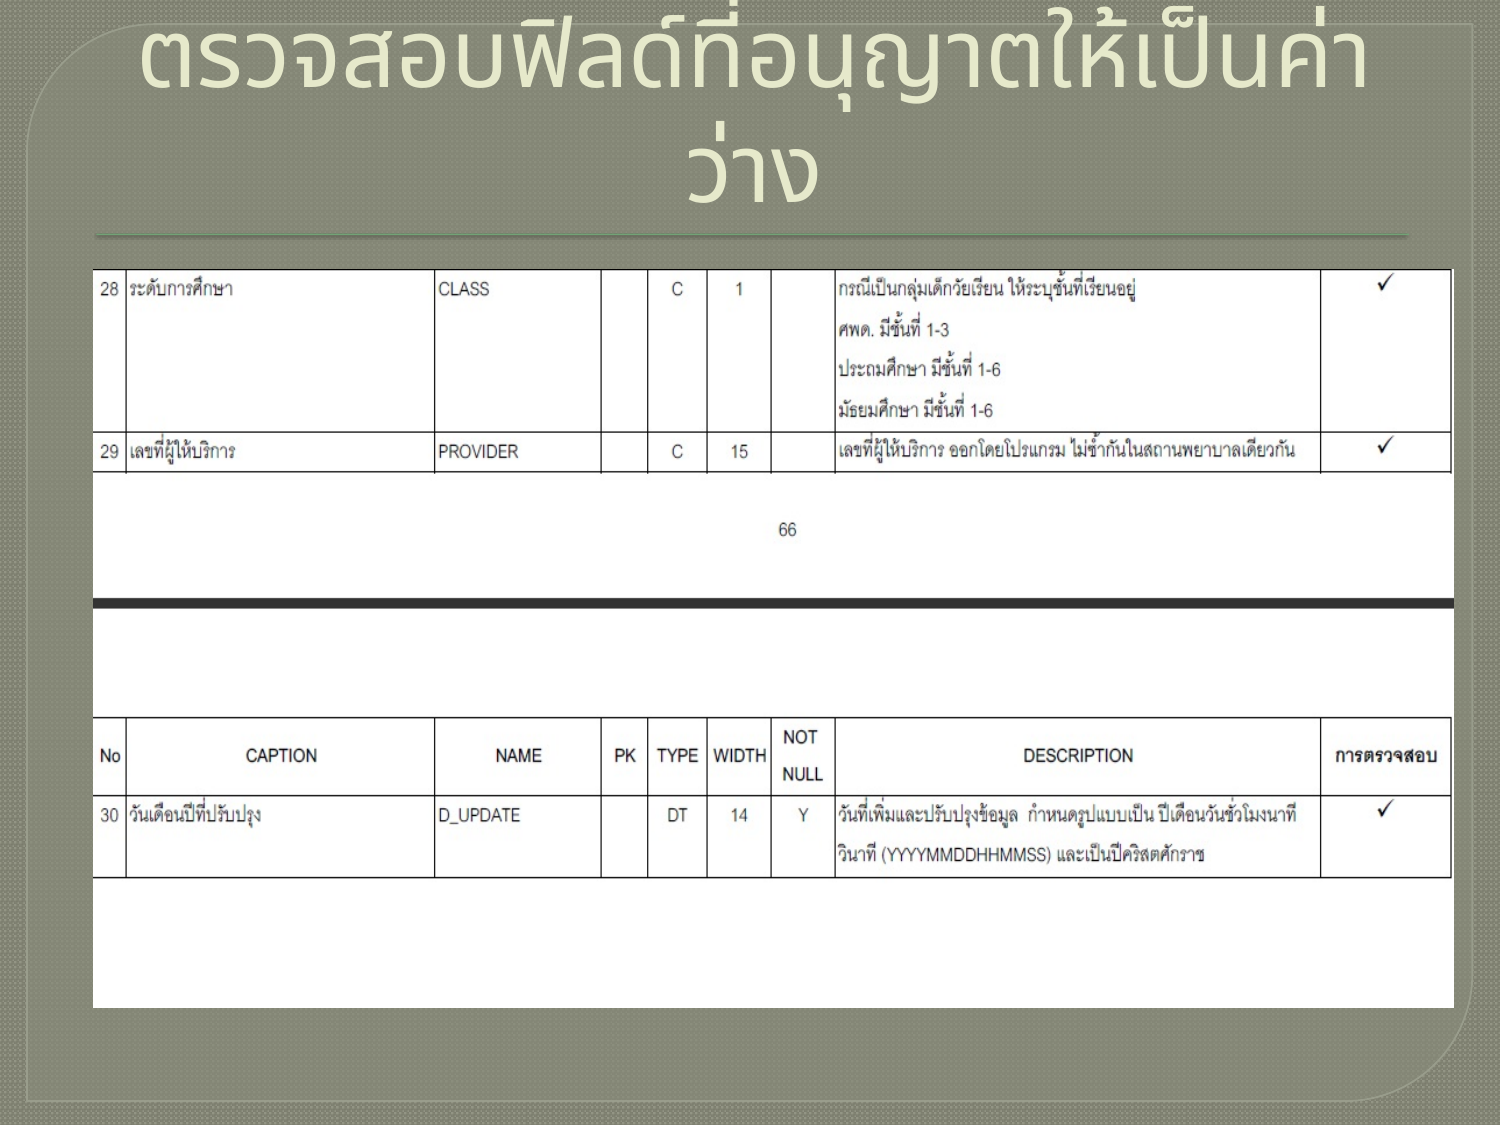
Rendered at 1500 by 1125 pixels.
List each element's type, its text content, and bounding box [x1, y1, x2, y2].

title ตรวจสอบฟิลด์ที่อนุญาตให้เป็นค่าว่าง [75, 41, 1425, 230]
picture [93, 269, 1454, 1008]
